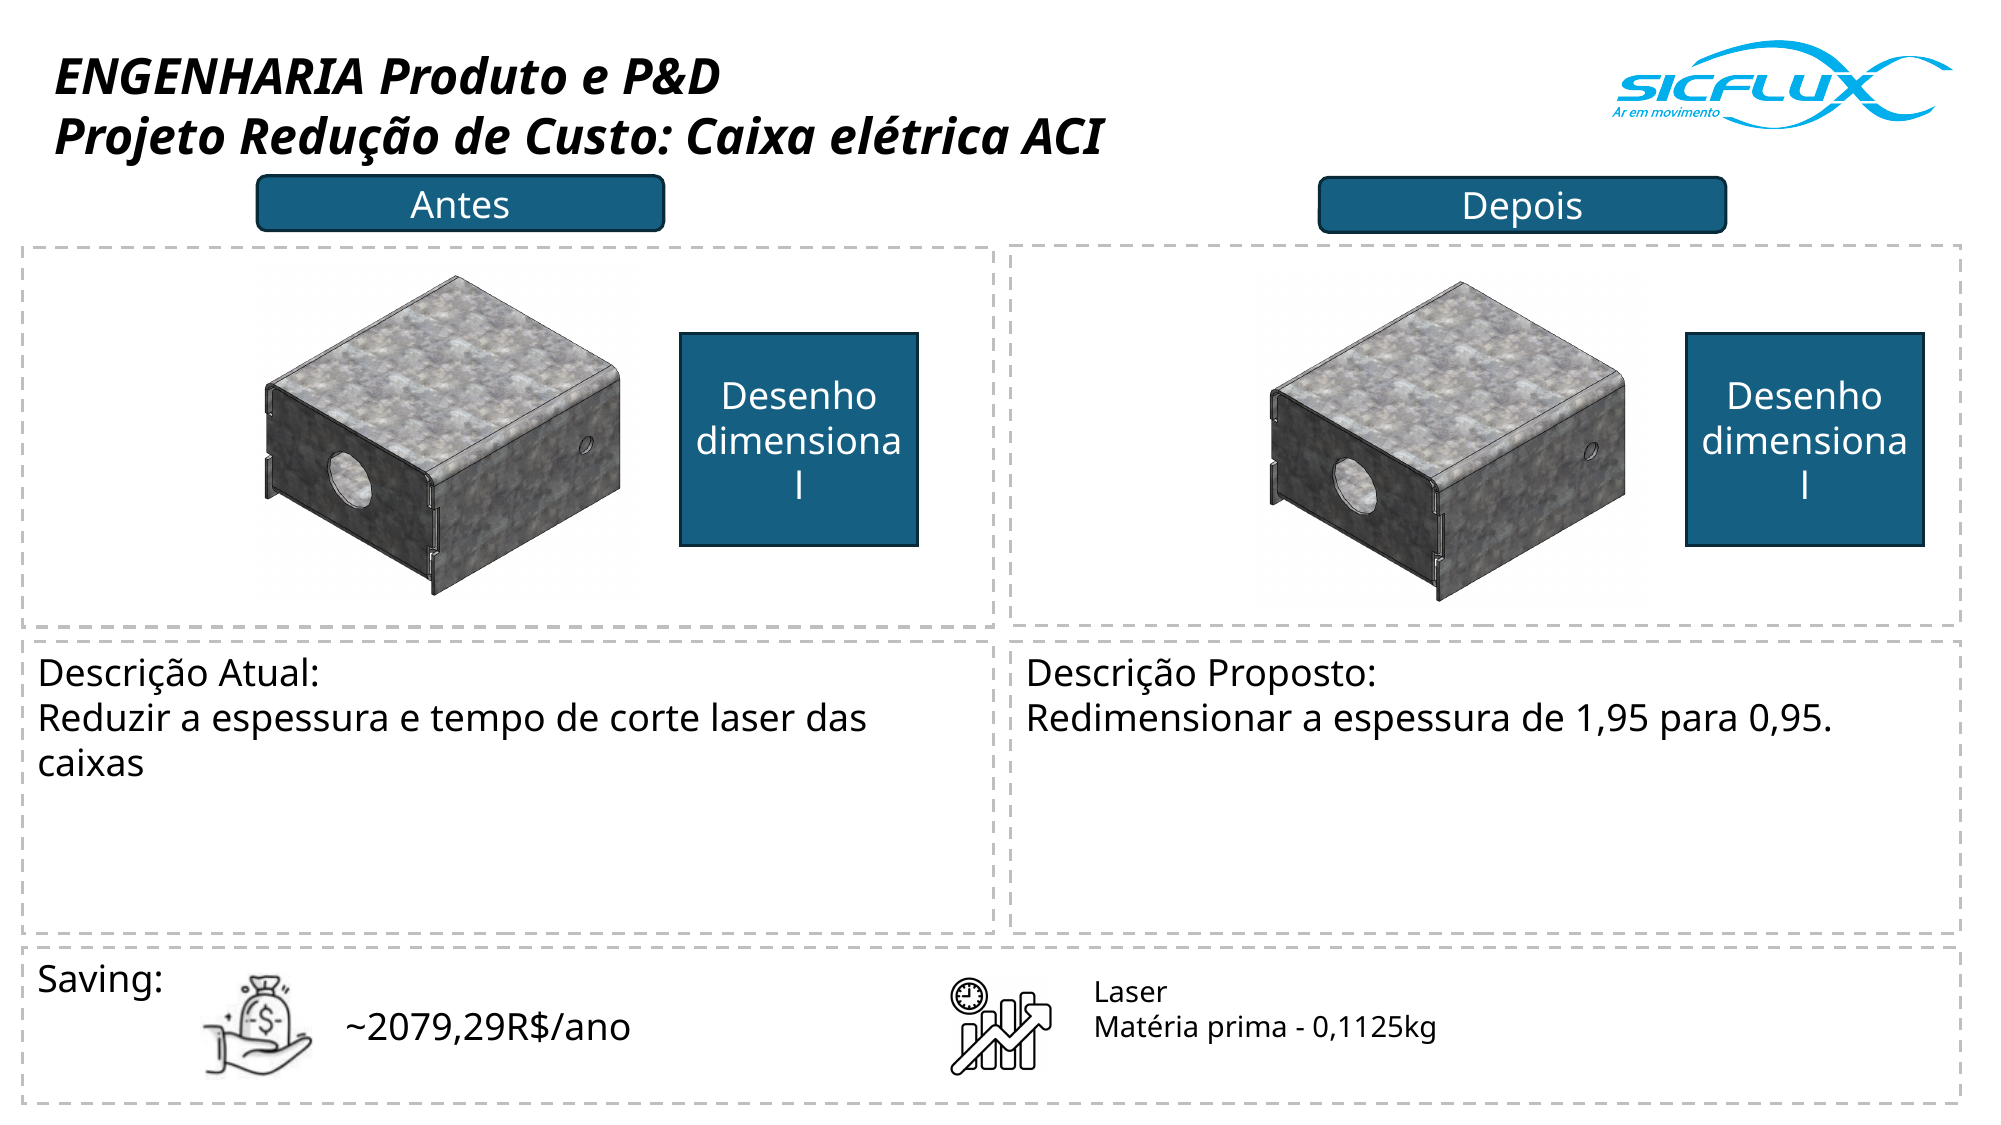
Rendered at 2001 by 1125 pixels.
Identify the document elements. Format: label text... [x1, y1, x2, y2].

picture [1254, 267, 1650, 611]
text_box ~2079,29R$/ano [329, 965, 919, 1085]
text_box Desenho dimensional [679, 332, 919, 547]
text_box Descrição Atual: Reduzir a espessura e tempo de corte laser das caixas [21, 640, 995, 935]
text_box Antes [255, 174, 666, 233]
text_box Laser Matéria prima - 0,1125kg [1077, 965, 1667, 1085]
text_box [1009, 244, 1962, 627]
picture [248, 262, 644, 606]
picture [199, 966, 316, 1085]
text_box Desenho dimensional [1685, 332, 1925, 547]
text_box ENGENHARIA Produto e P&D Projeto Redução de Custo: Caixa elétrica ACI [39, 37, 1570, 172]
text_box Descrição Proposto: Redimensionar a espessura de 1,95 para 0,95. [1009, 640, 1962, 935]
text_box [21, 246, 995, 629]
picture [948, 974, 1052, 1076]
text_box Saving: [21, 946, 1962, 1105]
picture [1604, 34, 1961, 135]
text_box Depois [1317, 175, 1728, 234]
